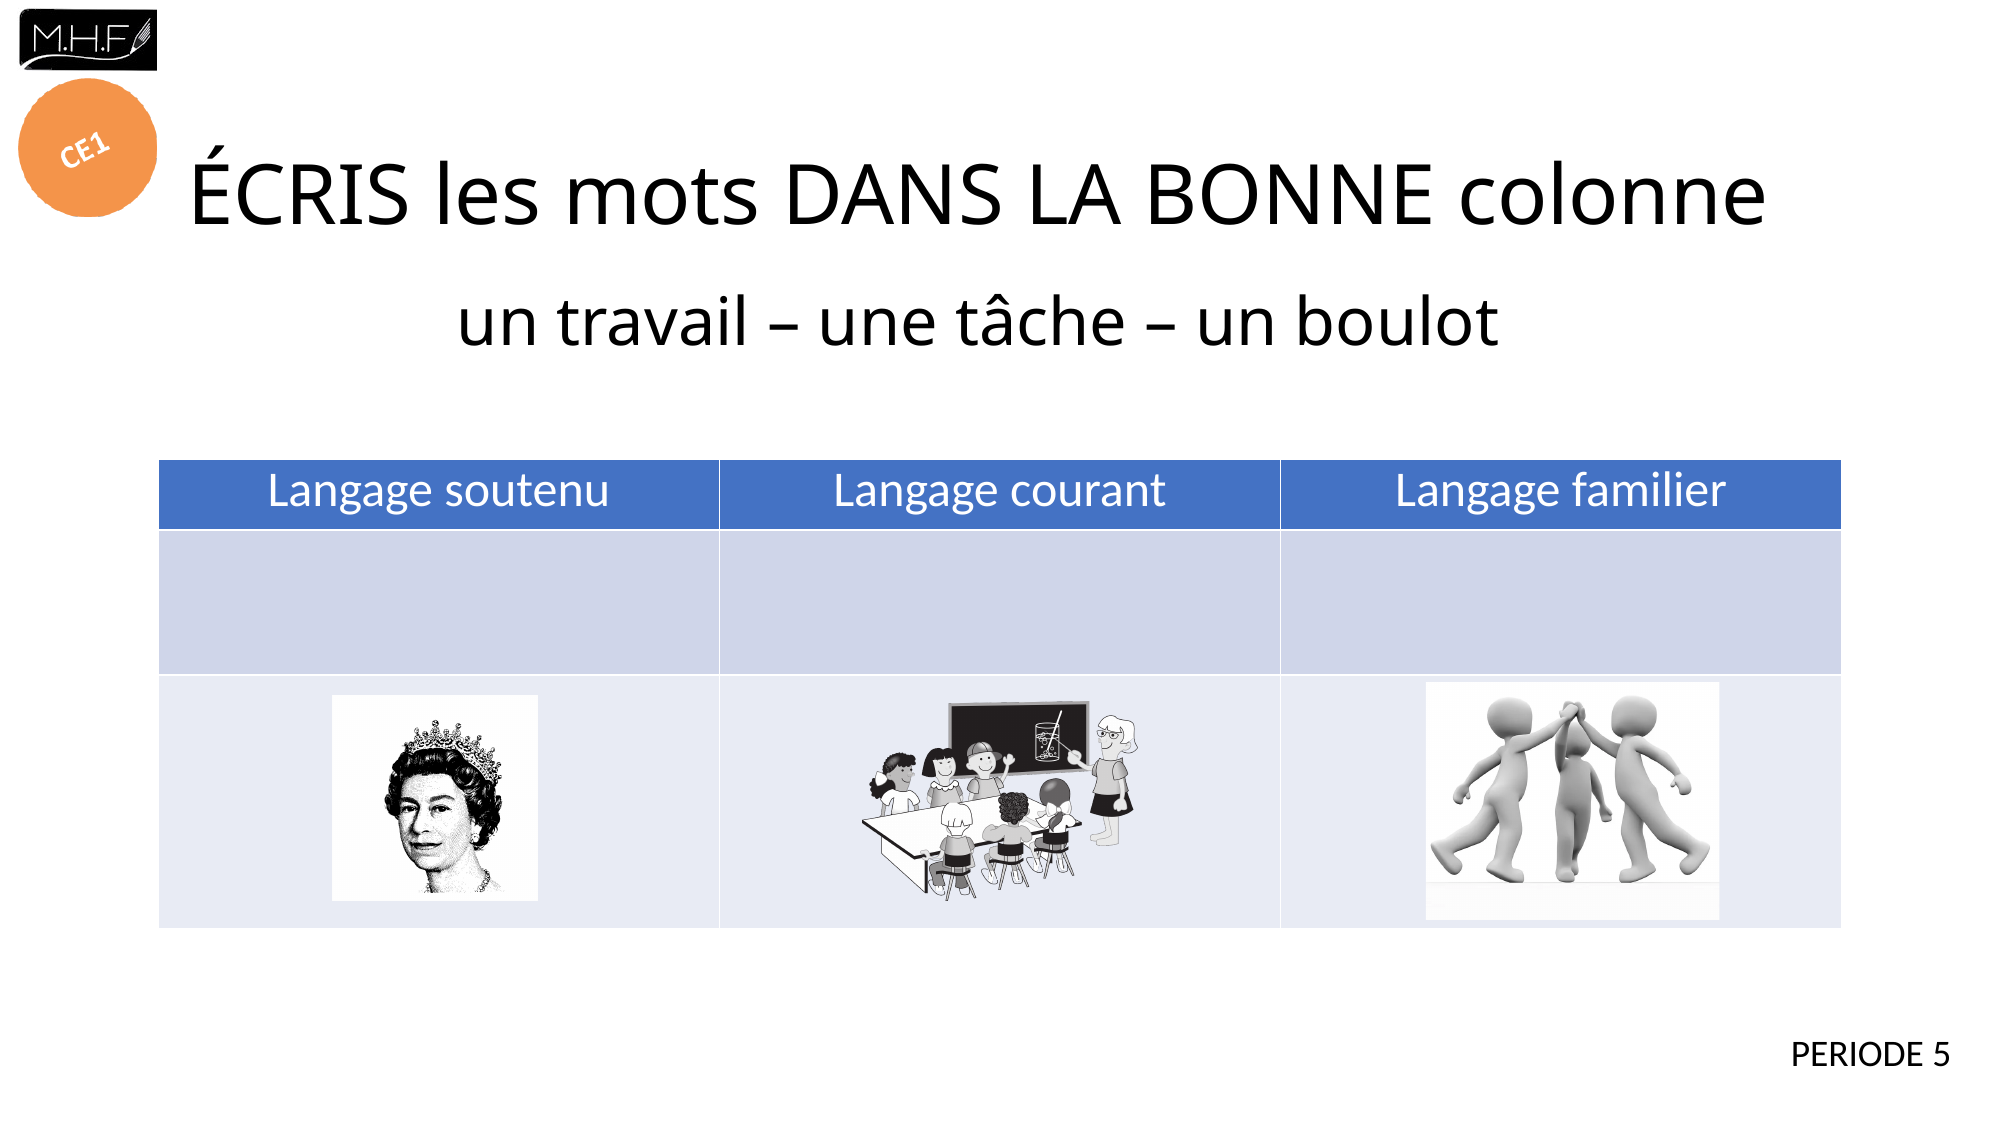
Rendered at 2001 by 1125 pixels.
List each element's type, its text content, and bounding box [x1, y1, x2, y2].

picture [862, 701, 1138, 901]
table_cell [720, 531, 1280, 674]
picture [1425, 682, 1720, 920]
table_cell [720, 676, 1280, 928]
picture [18, 78, 157, 218]
table_cell [159, 676, 719, 928]
title ÉCRIS les mots DANS LA BONNE colonne un travail – une tâche – un boulot [158, 99, 1800, 413]
table_header Langage courant [720, 460, 1280, 529]
picture [332, 695, 538, 901]
table_header Langage soutenu [159, 460, 719, 529]
picture [16, 7, 157, 74]
table_cell [1281, 676, 1841, 928]
table_header Langage familier [1281, 460, 1841, 529]
text_box PERIODE 5 [1362, 1021, 1967, 1082]
table_cell [159, 531, 719, 674]
table_cell [1281, 531, 1841, 674]
